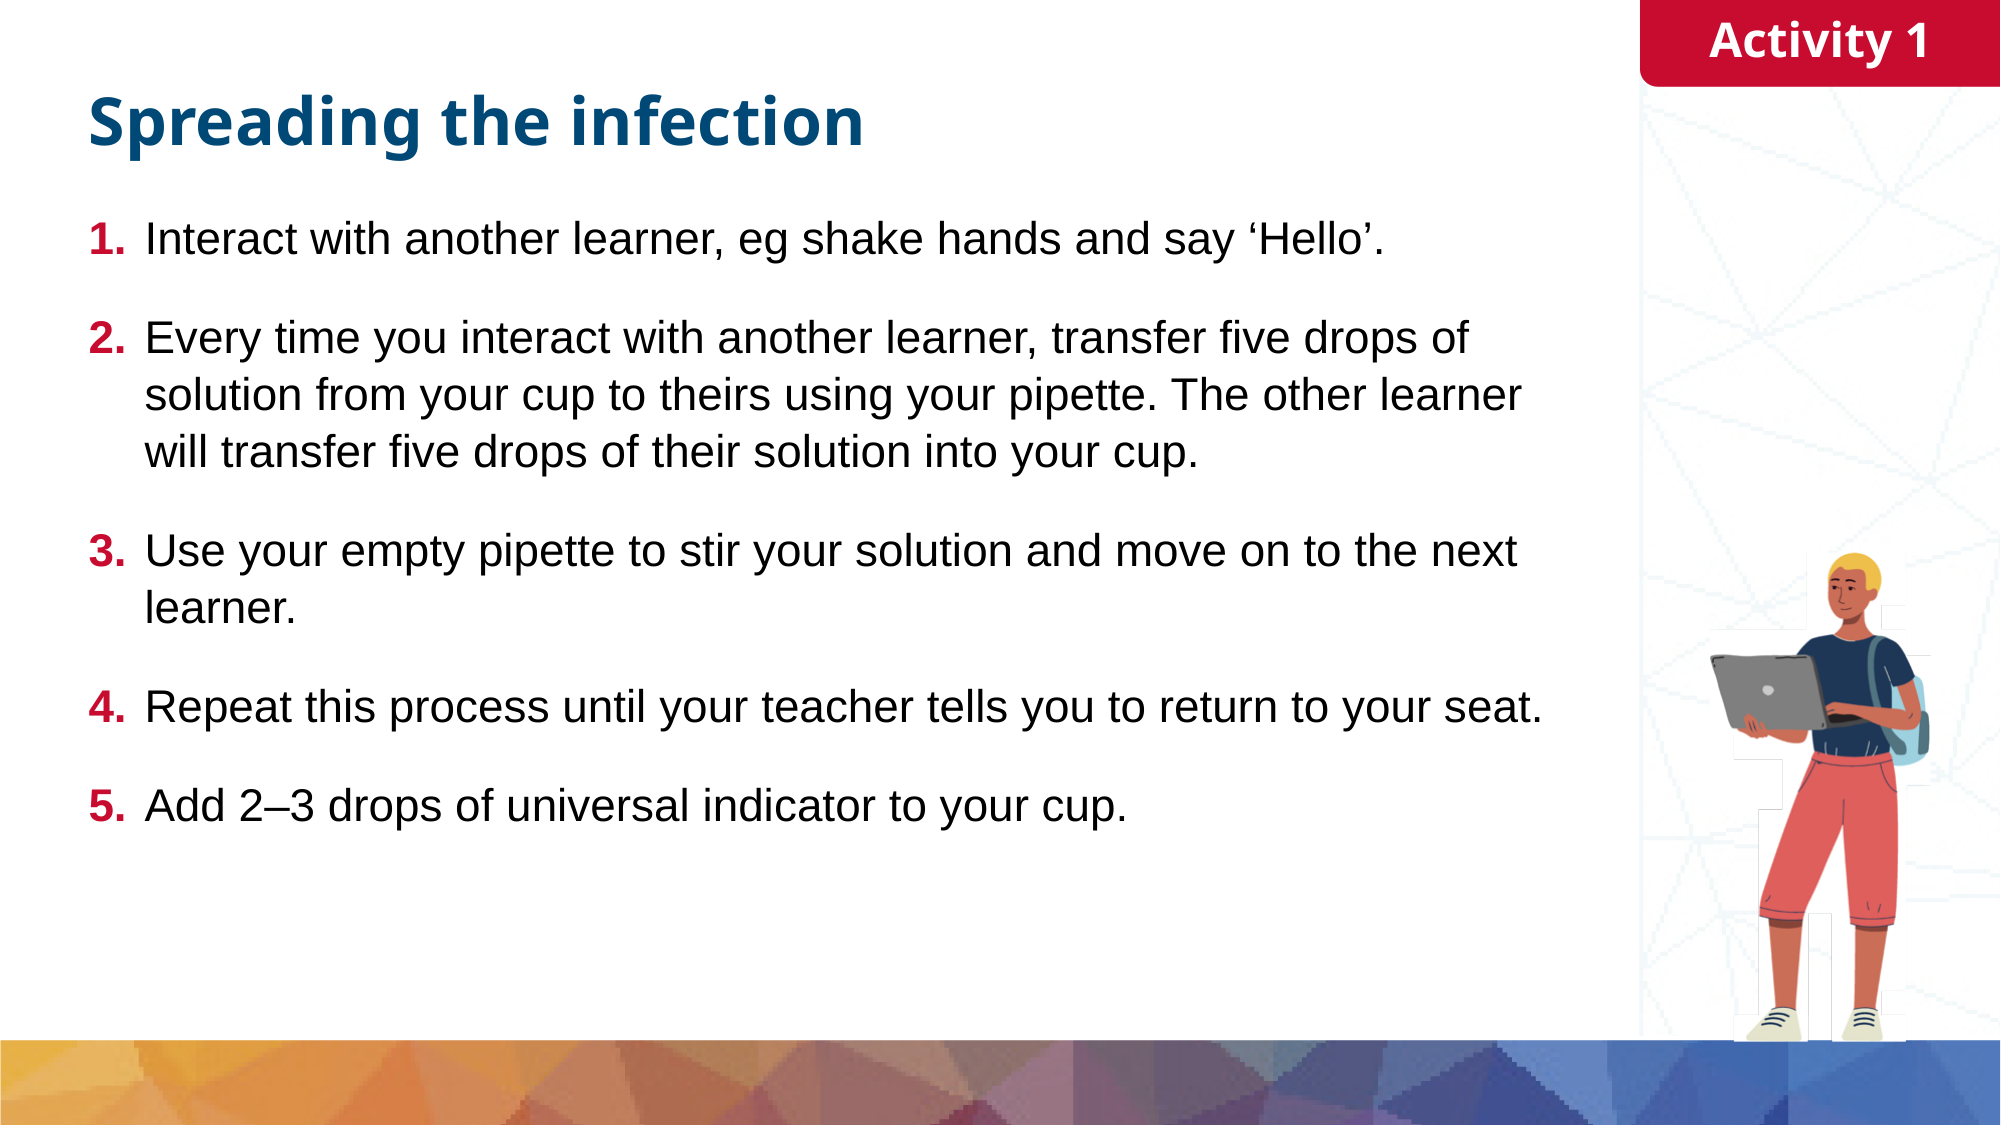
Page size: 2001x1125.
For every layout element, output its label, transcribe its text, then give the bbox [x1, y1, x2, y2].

list 1. Interact with another learner, eg shake hands and say ‘Hello’. 2. Every time you interact with another learner, transfer five drops of solution from your cup to theirs using your pipette. The other learner will transfer five drops of their solution into your cup. 3. Use your empty pipette to stir your solution and move on to the next learner. 4. Repeat this process until your teacher tells you to return to your seat. 5. Add 2–3 drops of universal indicator to your cup. [88, 206, 1565, 890]
title Spreading the infection [88, 88, 1565, 161]
picture [0, 0, 2001, 1125]
